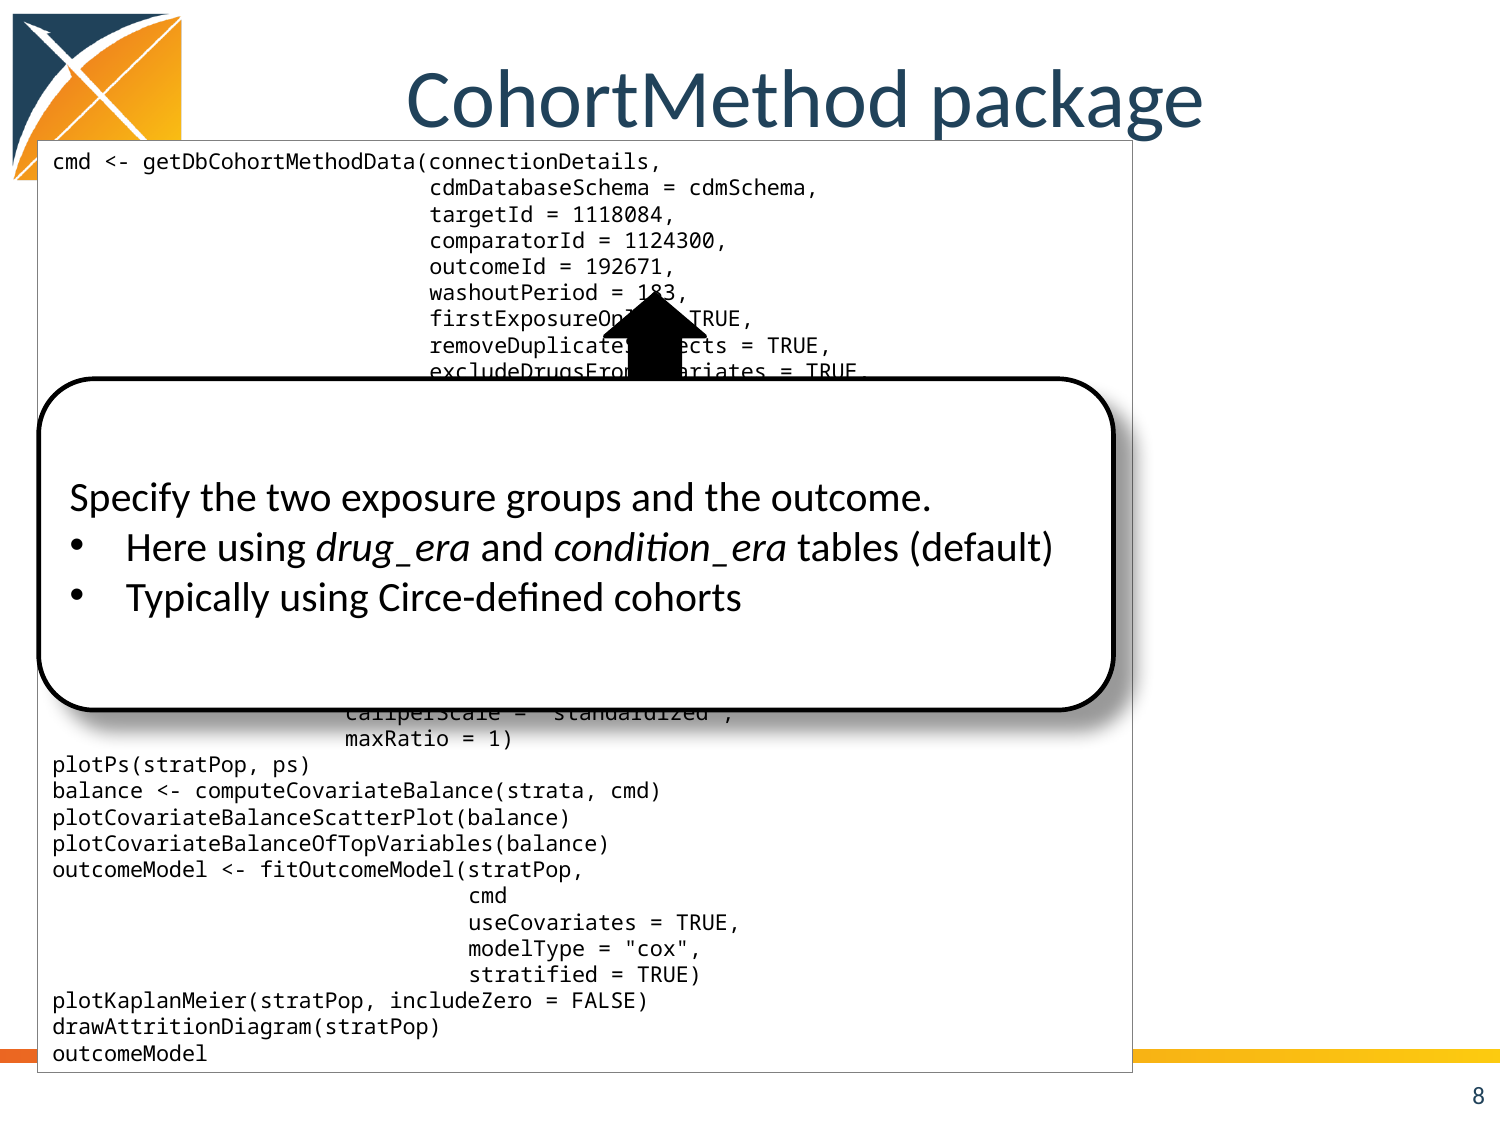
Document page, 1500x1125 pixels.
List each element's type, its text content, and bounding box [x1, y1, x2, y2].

text_box Specify the two exposure groups and the outcome. Here using drug_era and condition_era tables (default) Typically using Circe-defined cohorts [36, 376, 1116, 713]
text_box [603, 292, 707, 381]
picture [0, 0, 206, 200]
title CohortMethod package [187, 24, 1425, 163]
text_box cmd <- getDbCohortMethodData(connectionDetails, cdmDatabaseSchema = cdmSchema, targetId = 1118084, comparatorId = 1124300, outcomeId = 192671, washoutPeriod = 183, firstExposureOnly = TRUE, removeDuplicateSubjects = TRUE, excludeDrugsFromCovariates = TRUE, covariateSettings = createCovariateSettings()) studyPop <- createStudyPopulation(cohortMethodData = cmd, outcomeId = 192671, removeSubjectsWithPriorOutcome = TRUE, minDaysAtRisk = 1, riskWindowStart = 0, riskWindowEnd = 30, addExposureDaysToEnd = TRUE) ps <- createPs(cmd, studyPop) plotPs(ps) stratPop <- matchOnPs(ps, caliper = 0.25, caliperScale = "standardized", maxRatio = 1) plotPs(stratPop, ps) balance <- computeCovariateBalance(strata, cmd) plotCovariateBalanceScatterPlot(balance) plotCovariateBalanceOfTopVariables(balance) outcomeModel <- fitOutcomeModel(stratPop, cmd useCovariates = TRUE, modelType = "cox", stratified = TRUE) plotKaplanMeier(stratPop, includeZero = FALSE) drawAttritionDiagram(stratPop) outcomeModel [37, 140, 1133, 421]
text_box cmd <- getDbCohortMethodData(connectionDetails, cdmDatabaseSchema = cdmSchema, targetId = 1118084, comparatorId = 1124300, outcomeId = 192671, washoutPeriod = 183, firstExposureOnly = TRUE, removeDuplicateSubjects = TRUE, excludeDrugsFromCovariates = TRUE, covariateSettings = createCovariateSettings()) studyPop <- createStudyPopulation(cohortMethodData = cmd, outcomeId = 192671, removeSubjectsWithPriorOutcome = TRUE, minDaysAtRisk = 1, riskWindowStart = 0, riskWindowEnd = 30, addExposureDaysToEnd = TRUE) ps <- createPs(cmd, studyPop) plotPs(ps) stratPop <- matchOnPs(ps, caliper = 0.25, caliperScale = "standardized", maxRatio = 1) plotPs(stratPop, ps) balance <- computeCovariateBalance(strata, cmd) plotCovariateBalanceScatterPlot(balance) plotCovariateBalanceOfTopVariables(balance) outcomeModel <- fitOutcomeModel(stratPop, cmd useCovariates = TRUE, modelType = "cox", stratified = TRUE) plotKaplanMeier(stratPop, includeZero = FALSE) drawAttritionDiagram(stratPop) outcomeModel [37, 668, 1133, 1073]
slide_number 8 [1149, 1065, 1500, 1125]
